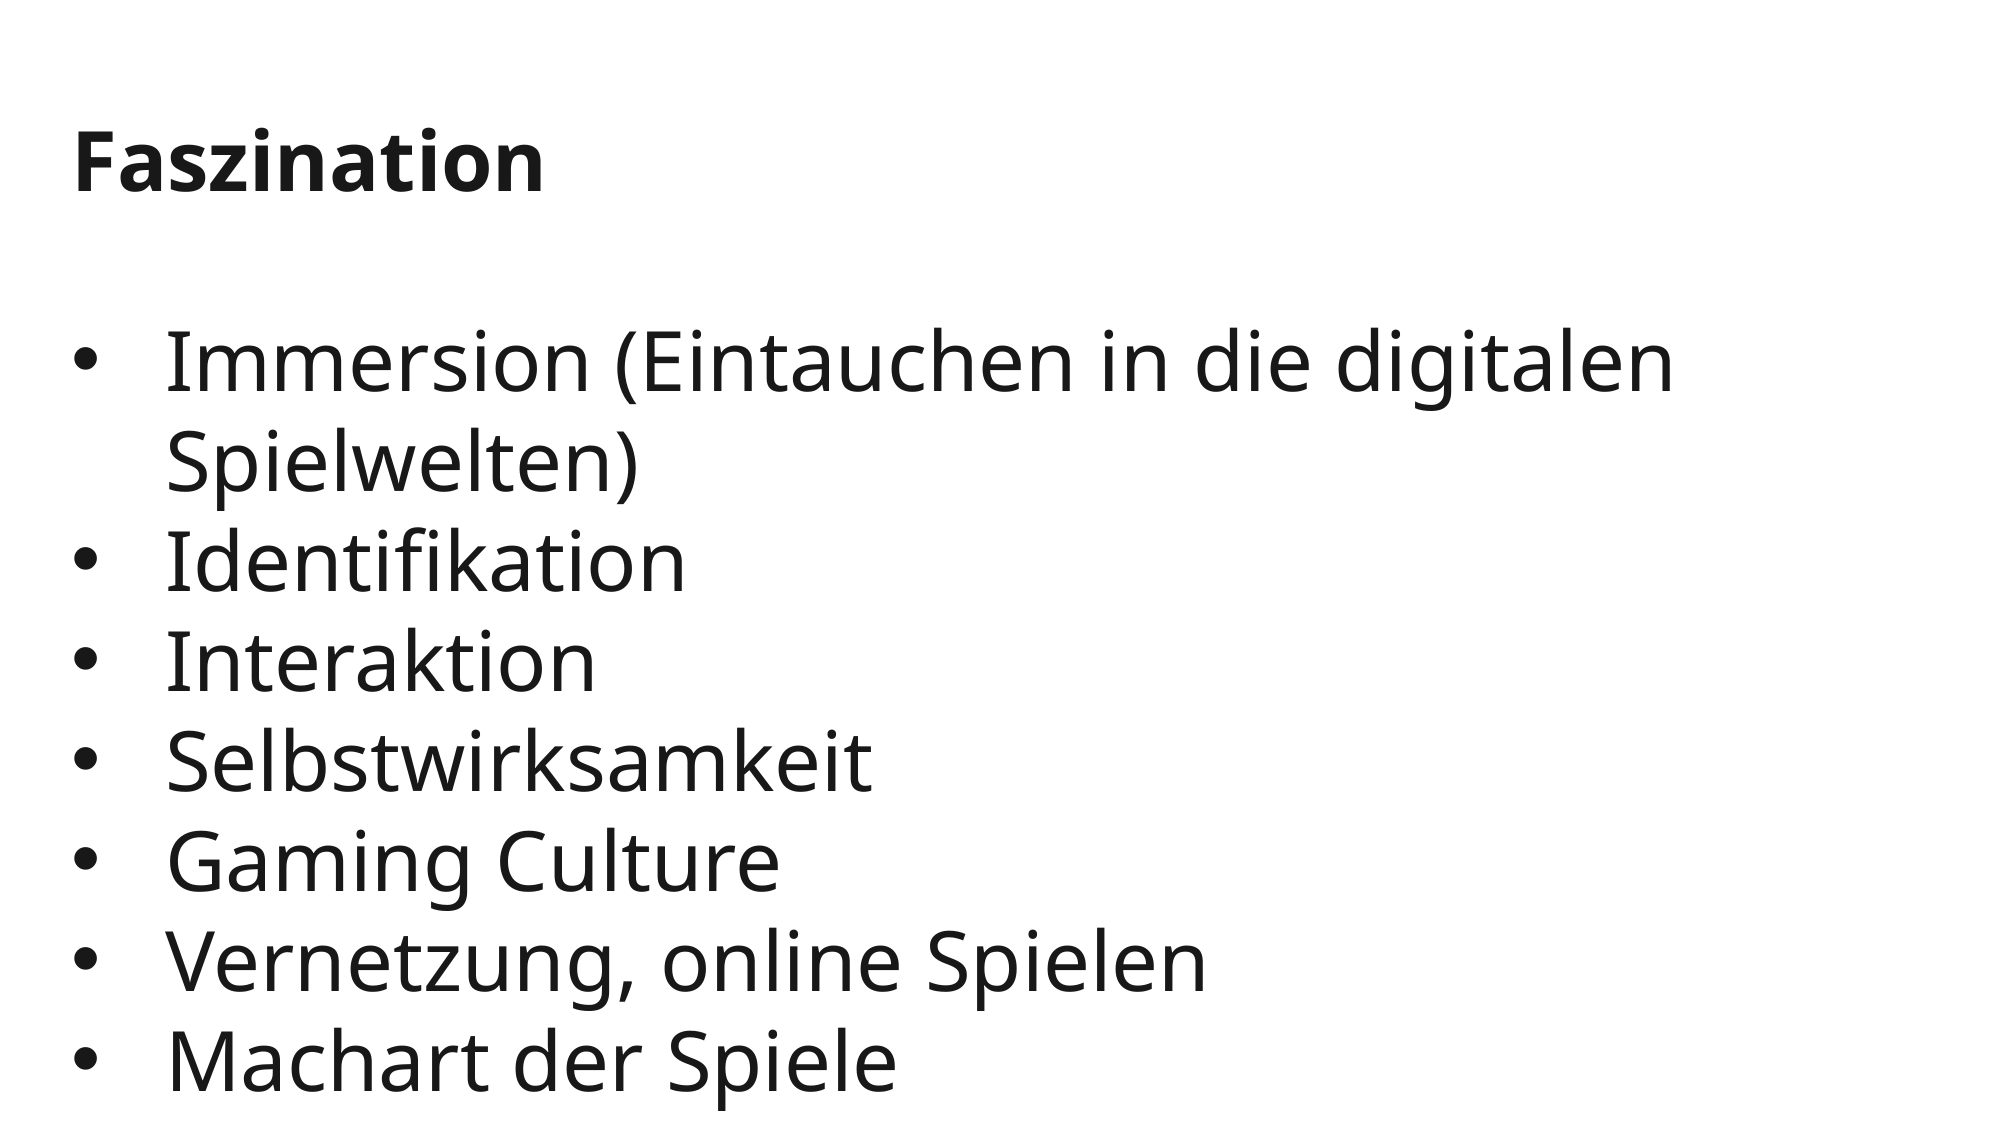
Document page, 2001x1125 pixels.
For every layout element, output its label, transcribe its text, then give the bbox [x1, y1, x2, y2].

text_box Faszination Immersion (Eintauchen in die digitalen Spielwelten) Identifikation Interaktion Selbstwirksamkeit Gaming Culture Vernetzung, online Spielen Machart der Spiele [56, 100, 1944, 1115]
